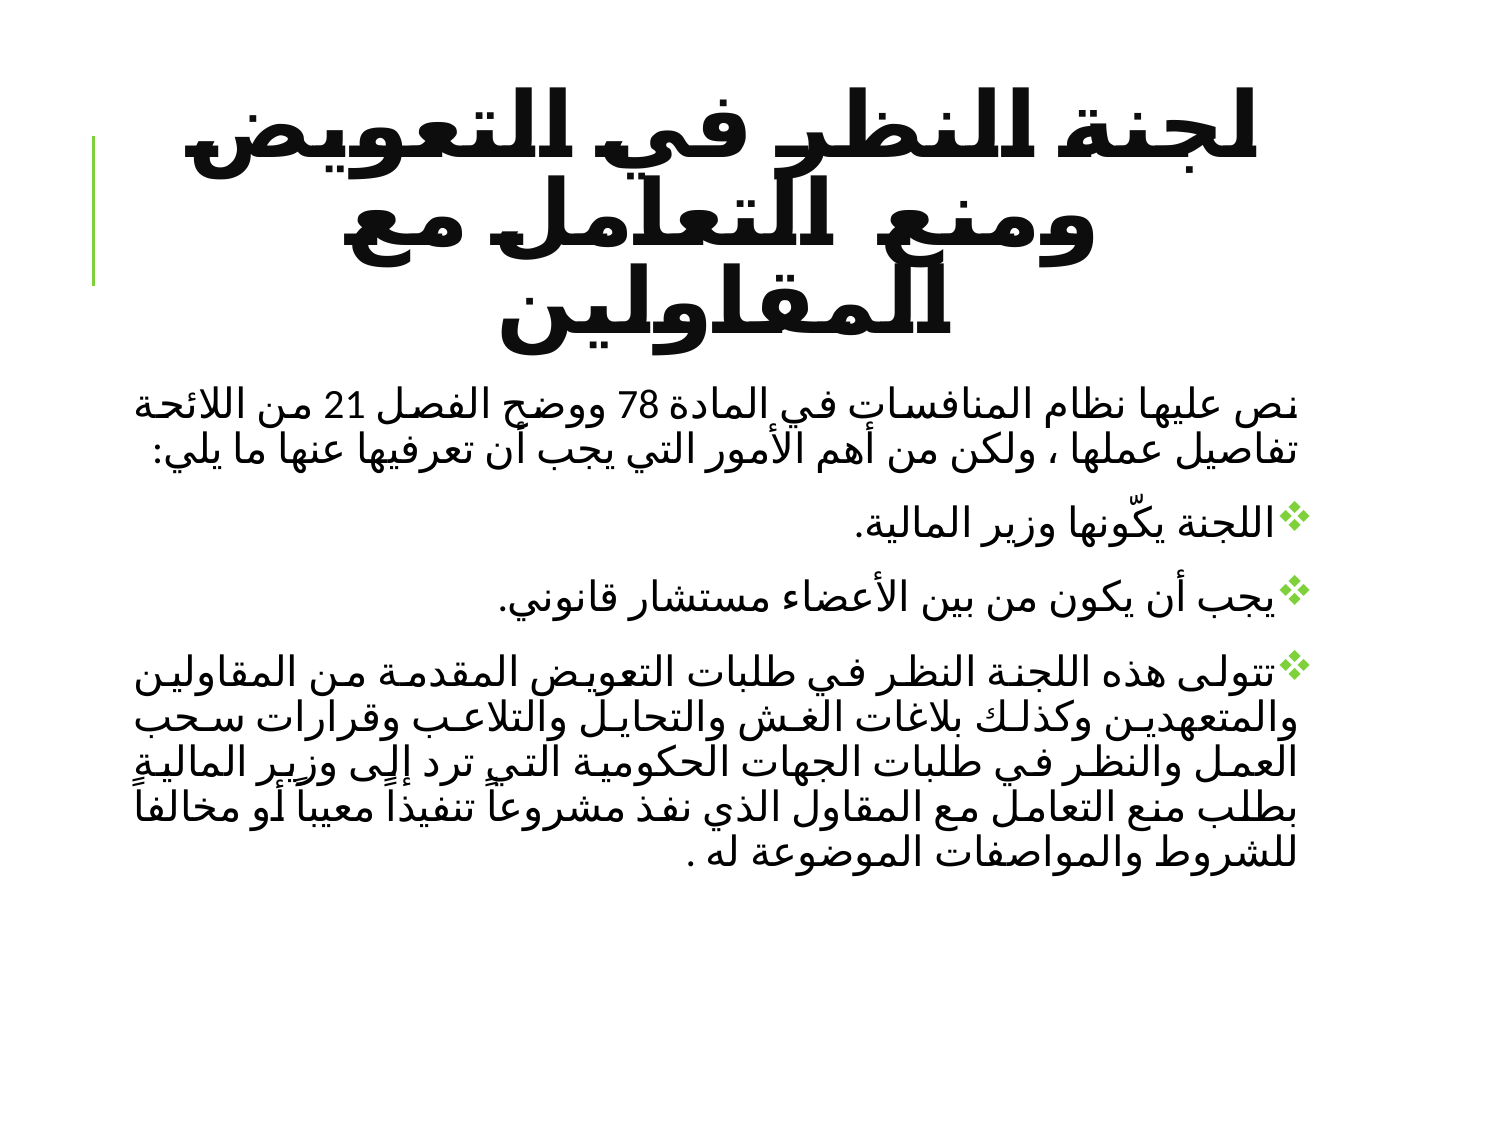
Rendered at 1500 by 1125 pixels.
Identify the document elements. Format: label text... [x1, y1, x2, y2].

list نص عليها نظام المنافسات في المادة 78 ووضح الفصل 21 من اللائحة تفاصيل عملها ، ولكن من أهم الأمور التي يجب أن تعرفيها عنها ما يلي: اللجنة يكّونها وزير المالية. يجب أن يكون من بين الأعضاء مستشار قانوني. تتولى هذه اللجنة النظر في طلبات التعويض المقدمة من المقاولين والمتعهدين وكذلك بلاغات الغش والتحايل والتلاعب وقرارات سحب العمل والنظر في طلبات الجهات الحكومية التي ترد إلى وزير المالية بطلب منع التعامل مع المقاول الذي نفذ مشروعاً تنفيذاً معيباً أو مخالفاً للشروط والمواصفات الموضوعة له . [126, 375, 1322, 1035]
title لجنة النظر في التعويض ومنع التعامل مع المقاولين [126, 96, 1322, 342]
